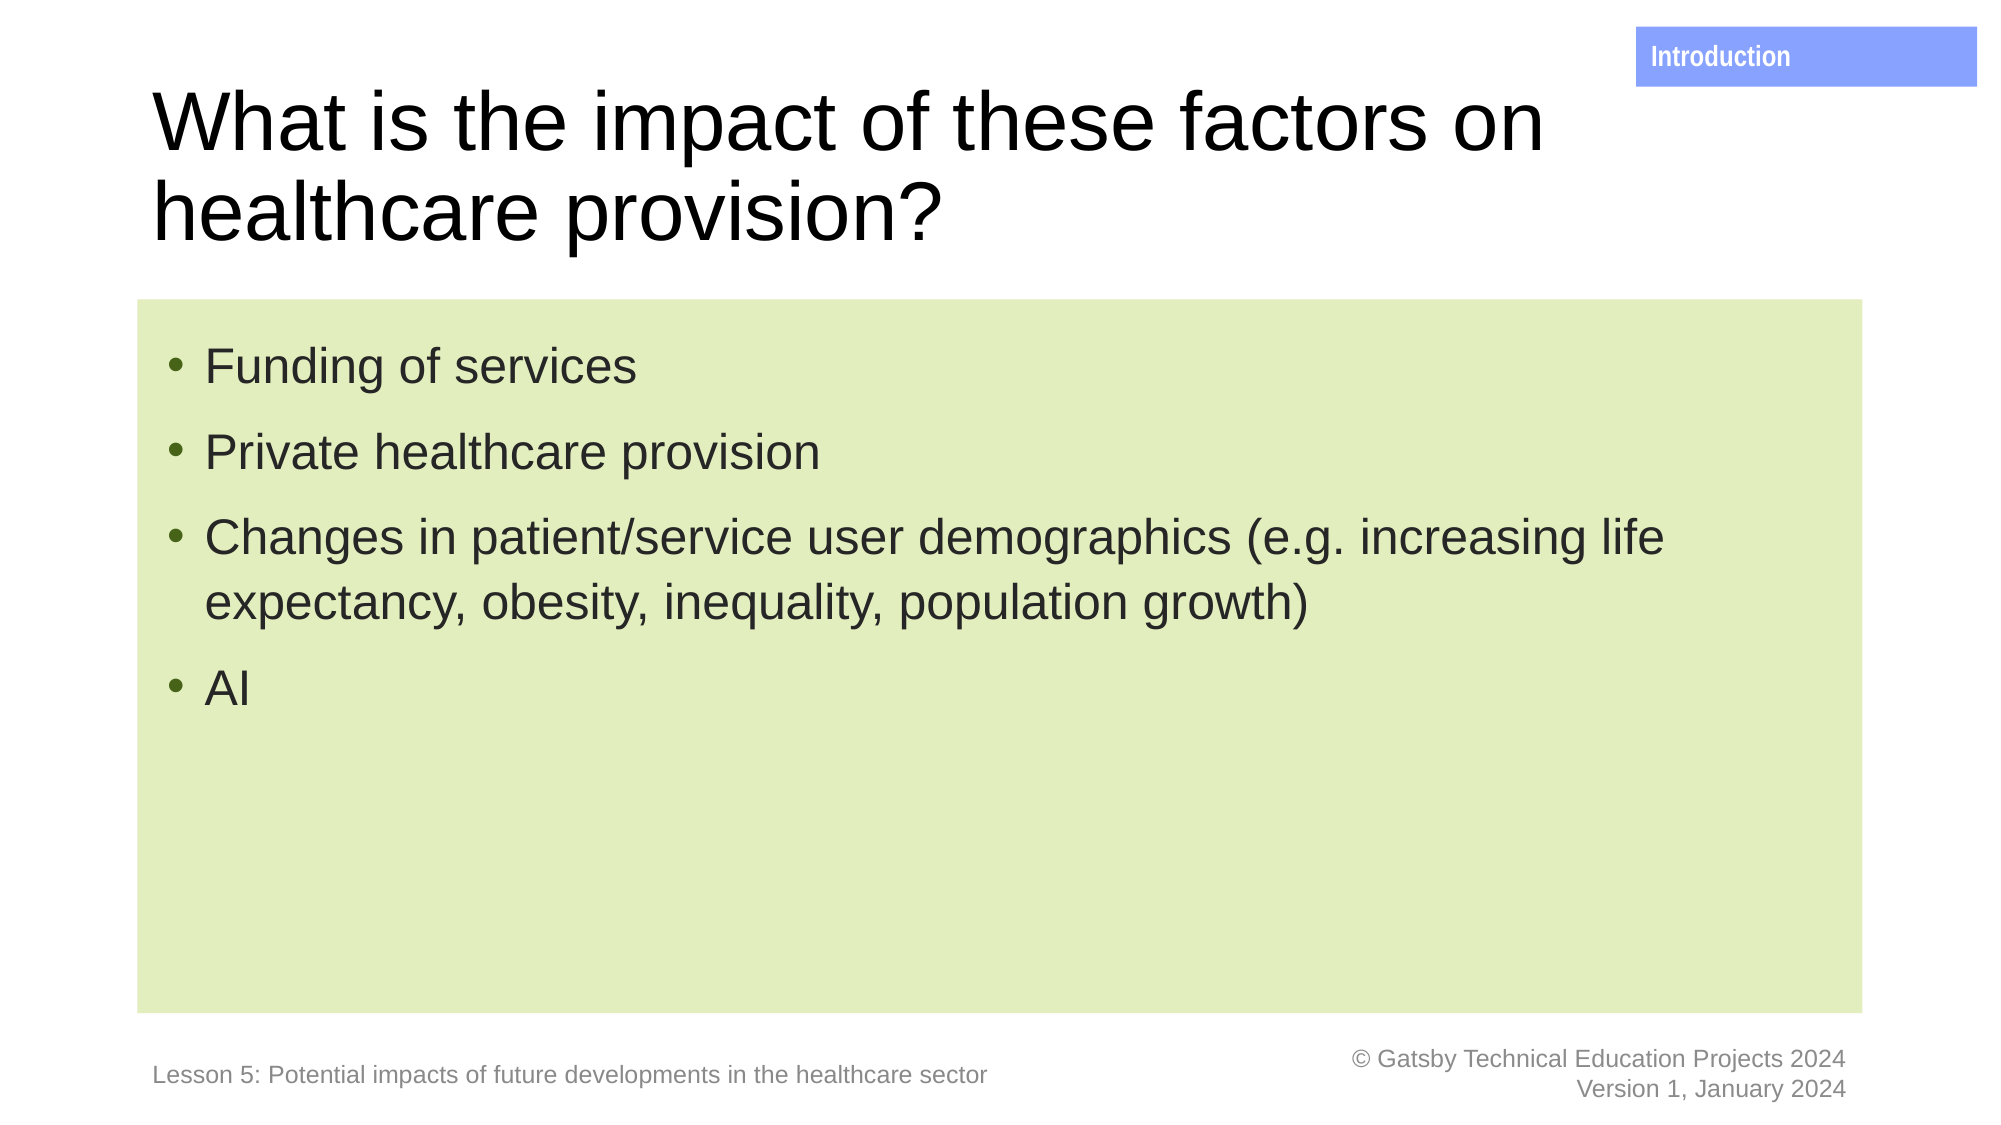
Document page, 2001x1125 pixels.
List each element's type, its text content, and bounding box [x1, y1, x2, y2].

list Introduction [1636, 26, 1978, 87]
title What is the impact of these factors on healthcare provision? [137, 59, 1863, 278]
list Lesson 5: Potential impacts of future developments in the healthcare sector [137, 1042, 1071, 1103]
list Funding of services Private healthcare provision Changes in patient/service user demographics (e.g. increasing life expectancy, obesity, inequality, population growth) AI [137, 299, 1863, 1014]
